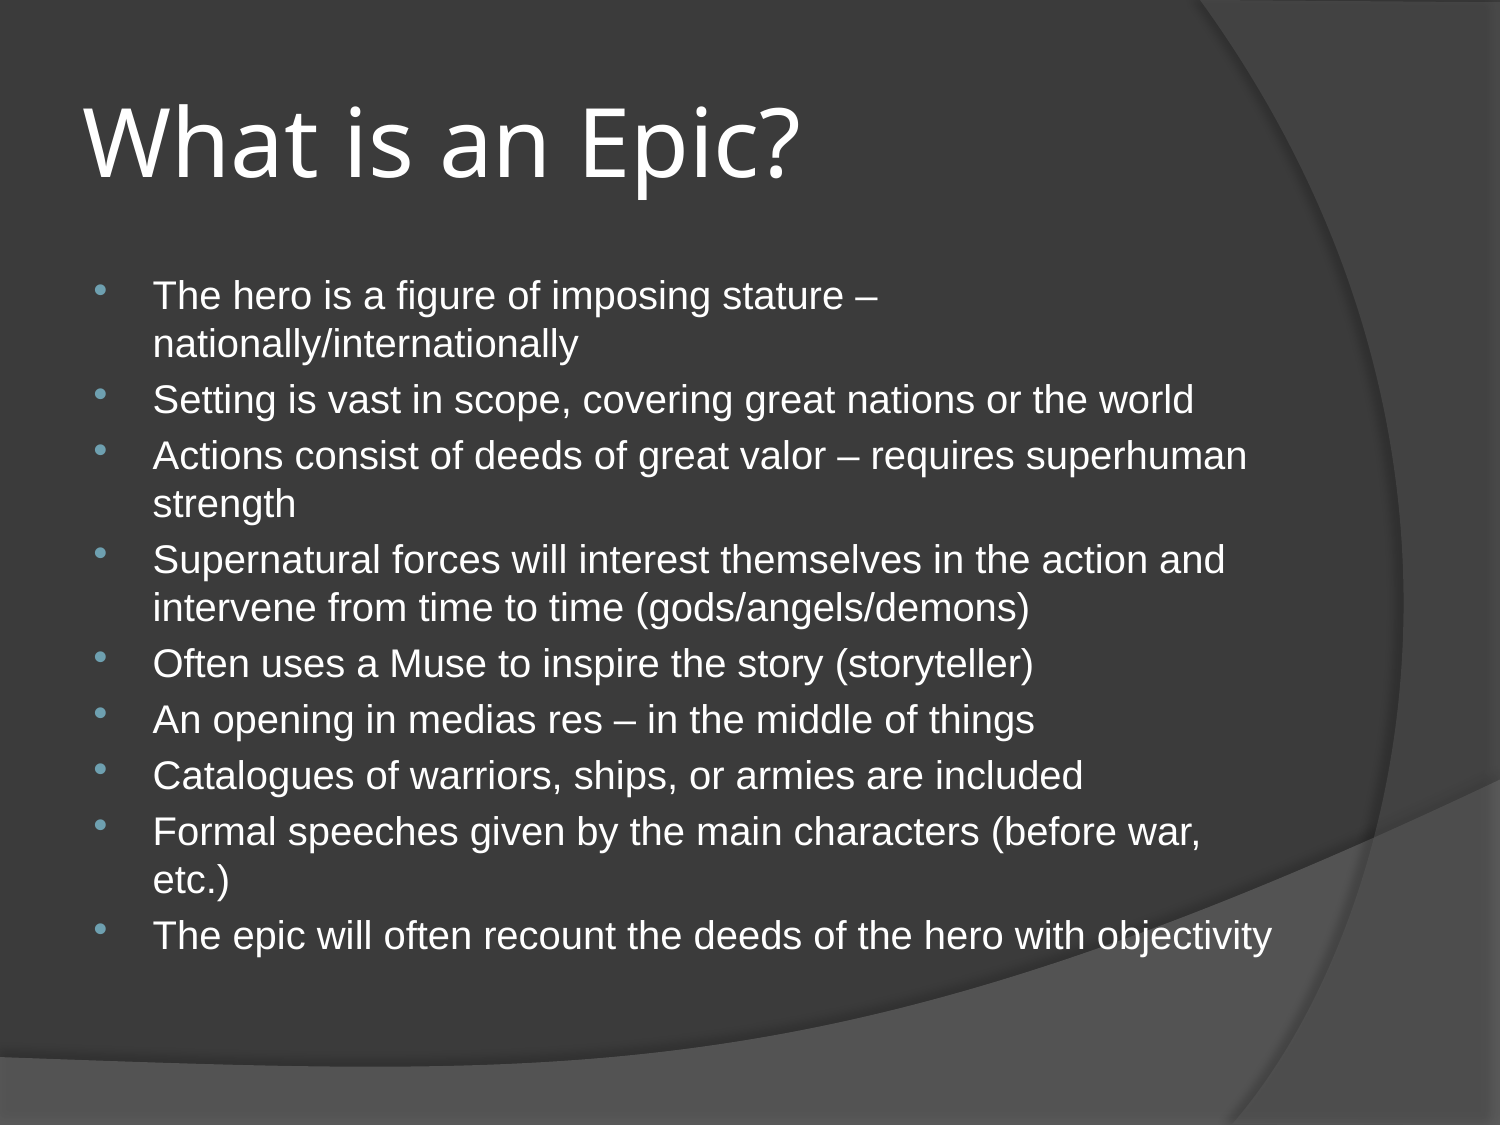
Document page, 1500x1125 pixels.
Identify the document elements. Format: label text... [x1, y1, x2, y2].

list The hero is a figure of imposing stature – nationally/internationally Setting is vast in scope, covering great nations or the world Actions consist of deeds of great valor – requires superhuman strength Supernatural forces will interest themselves in the action and intervene from time to time (gods/angels/demons) Often uses a Muse to inspire the story (storyteller) An opening in medias res – in the middle of things Catalogues of warriors, ships, or armies are included Formal speeches given by the main characters (before war, etc.) The epic will often recount the deeds of the hero with objectivity [75, 262, 1300, 1005]
title What is an Epic? [75, 45, 1300, 233]
